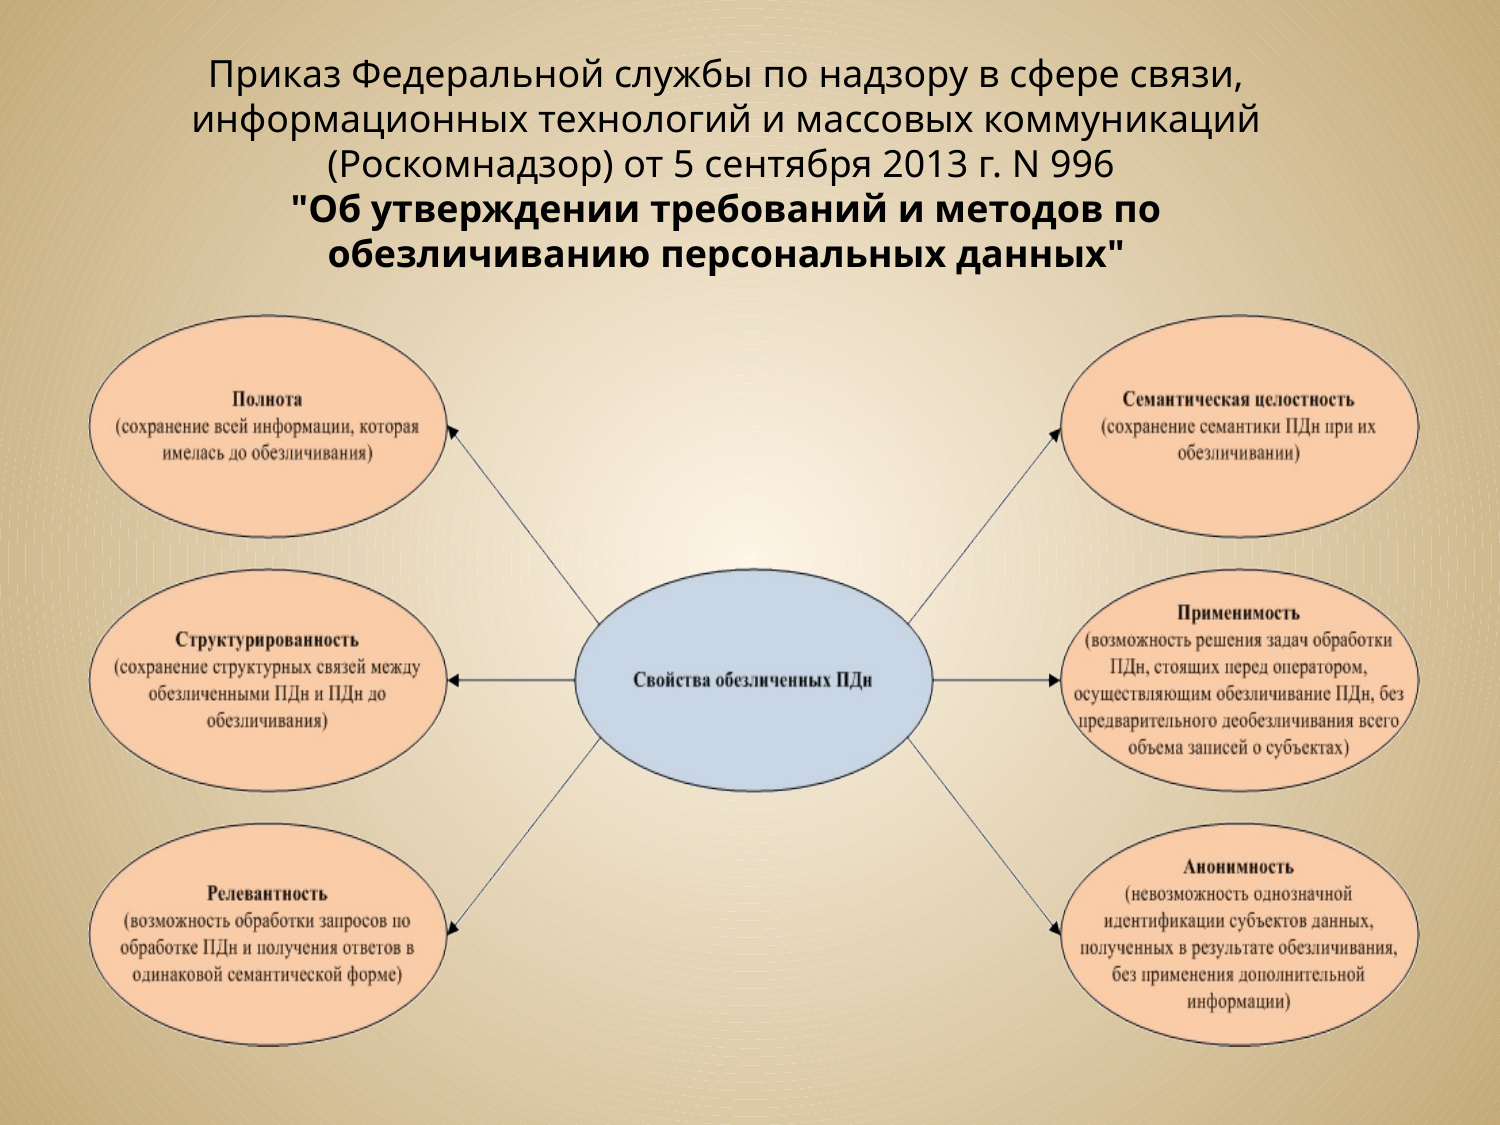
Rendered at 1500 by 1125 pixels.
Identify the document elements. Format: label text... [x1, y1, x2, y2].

picture [88, 314, 1420, 1047]
text_box Приказ Федеральной службы по надзору в сфере связи, информационных технологий и массовых коммуникаций (Роскомнадзор) от 5 сентября 2013 г. N 996 "Об утверждении требований и методов по обезличиванию персональных данных" [159, 42, 1294, 283]
